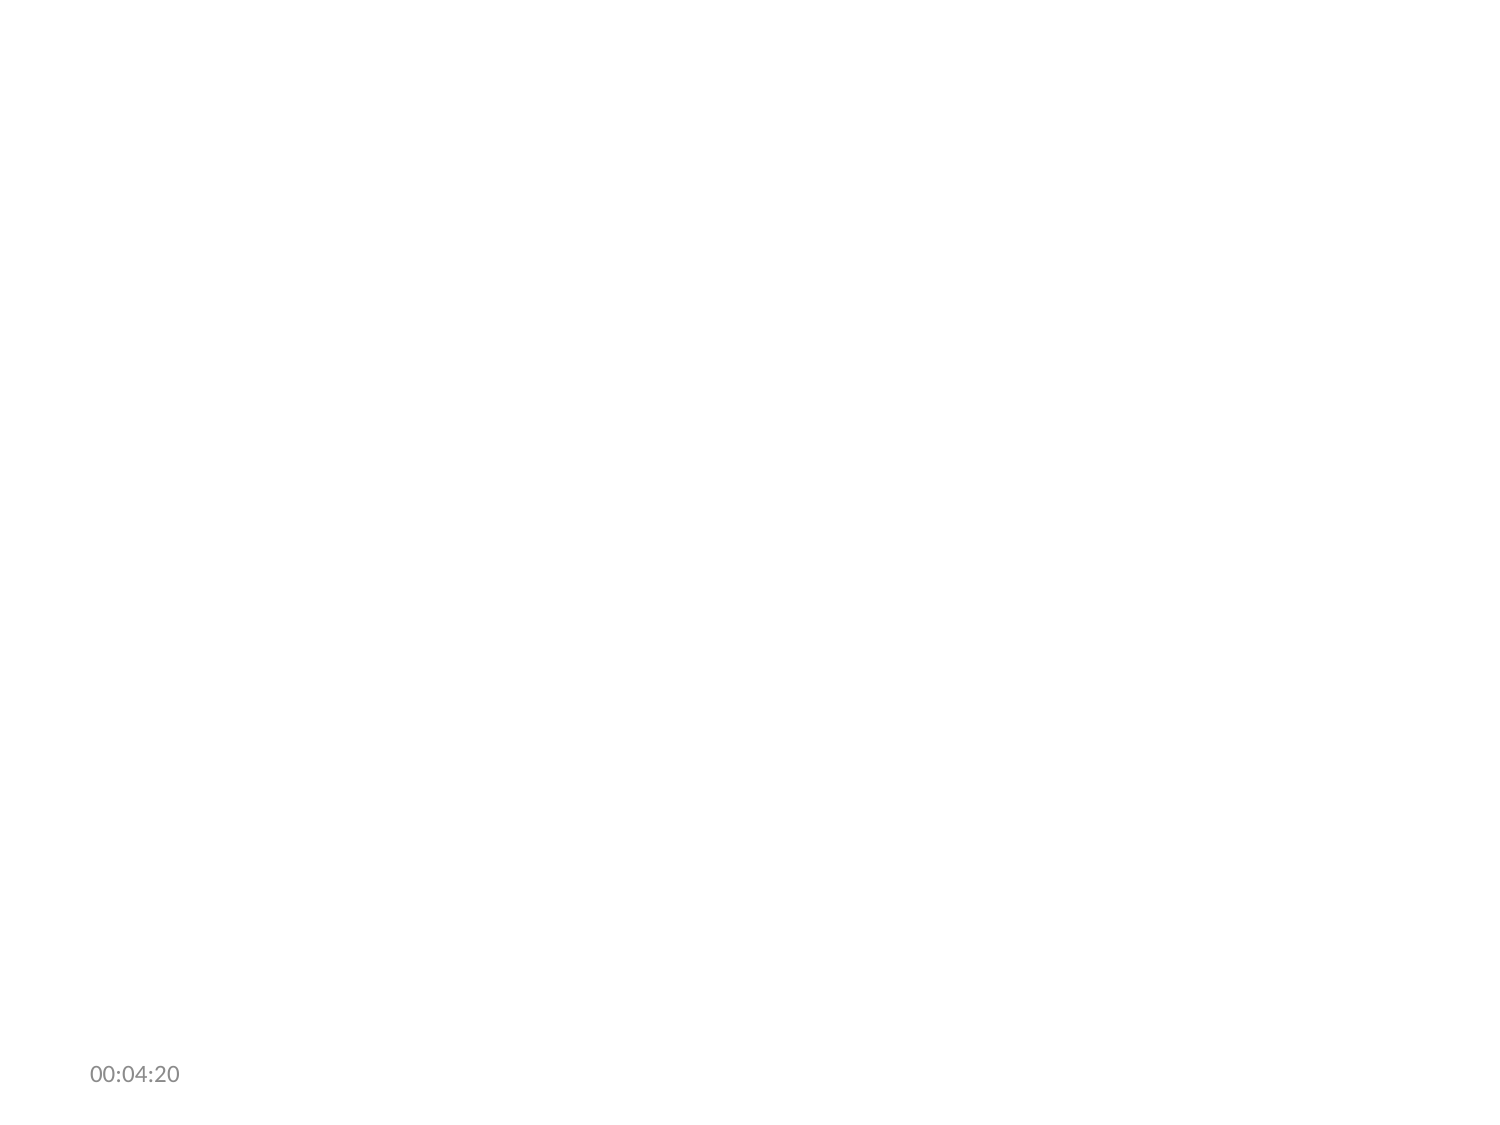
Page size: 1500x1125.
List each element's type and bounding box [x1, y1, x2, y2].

slide_number [75, 1042, 425, 1103]
